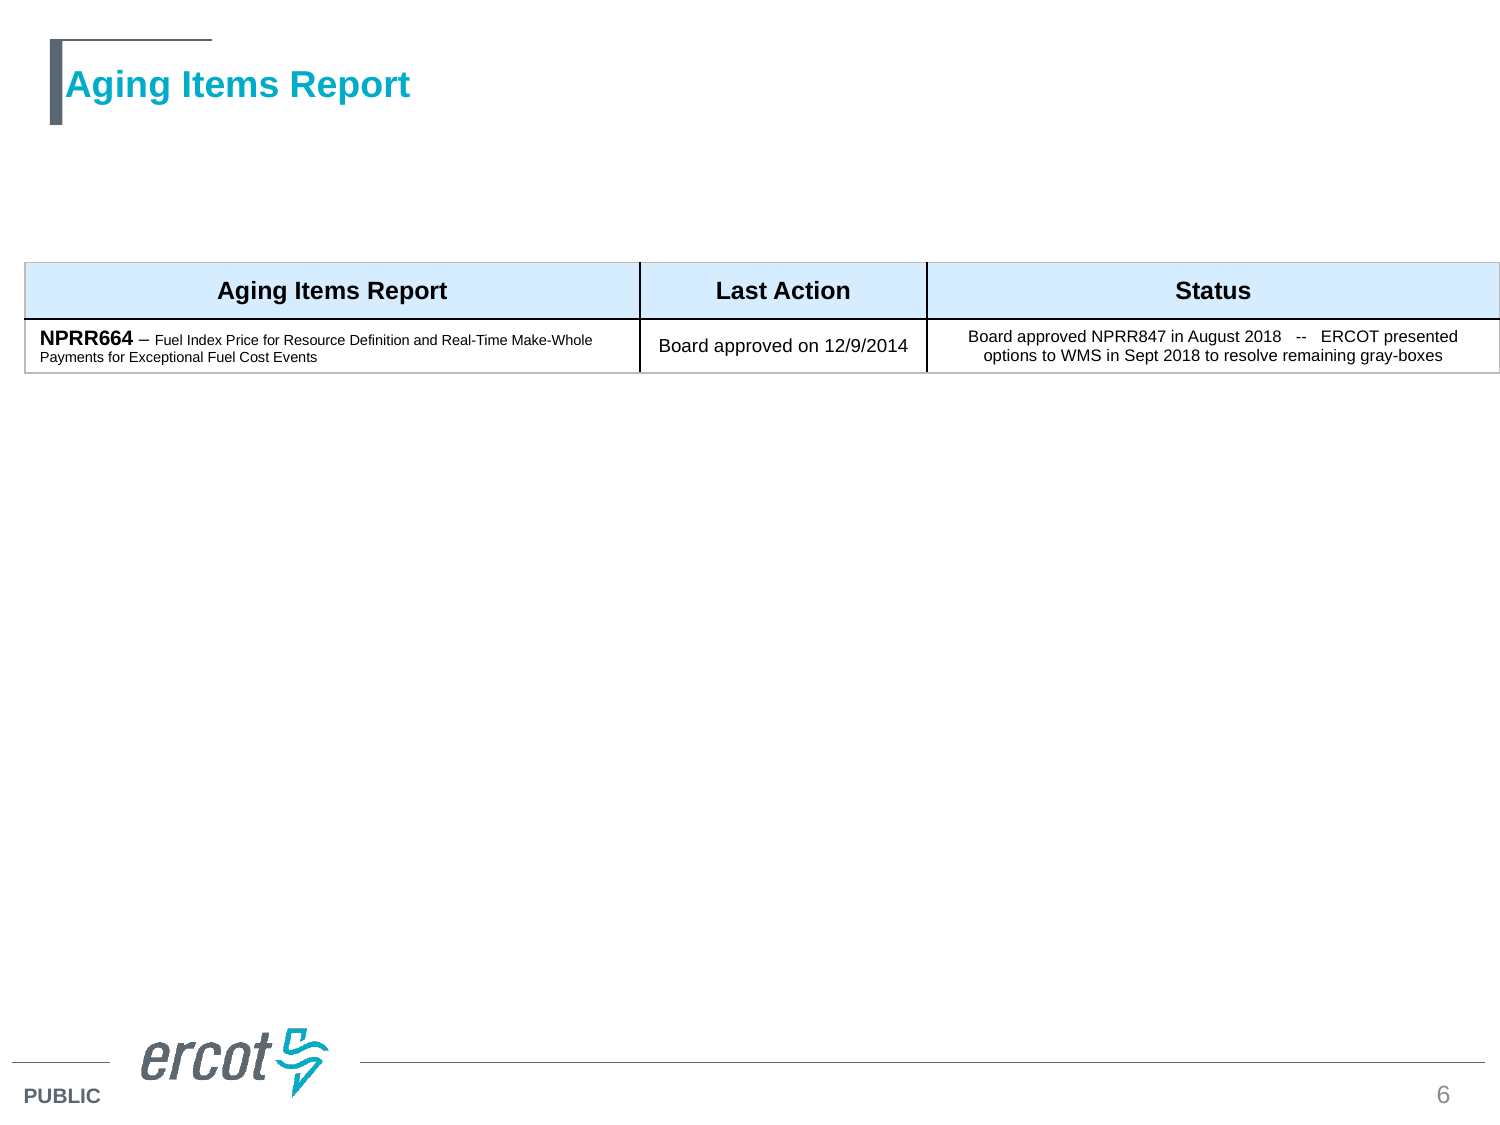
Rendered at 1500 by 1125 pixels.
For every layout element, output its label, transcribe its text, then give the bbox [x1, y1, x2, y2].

picture [137, 1024, 332, 1100]
table_cell Board approved on 12/9/2014 [641, 320, 926, 372]
table_cell NPRR664 – Fuel Index Price for Resource Definition and Real-Time Make-Whole Payments for Exceptional Fuel Cost Events [26, 320, 639, 372]
table_cell Board approved NPRR847 in August 2018 -- ERCOT presented options to WMS in Sept 2018 to resolve remaining gray-boxes [928, 320, 1499, 372]
title Aging Items Report [50, 52, 1025, 125]
table_header Last Action [641, 263, 926, 318]
table_header Aging Items Report [26, 263, 639, 318]
slide_number 6 [1412, 1076, 1475, 1112]
table_header Status [928, 263, 1499, 318]
